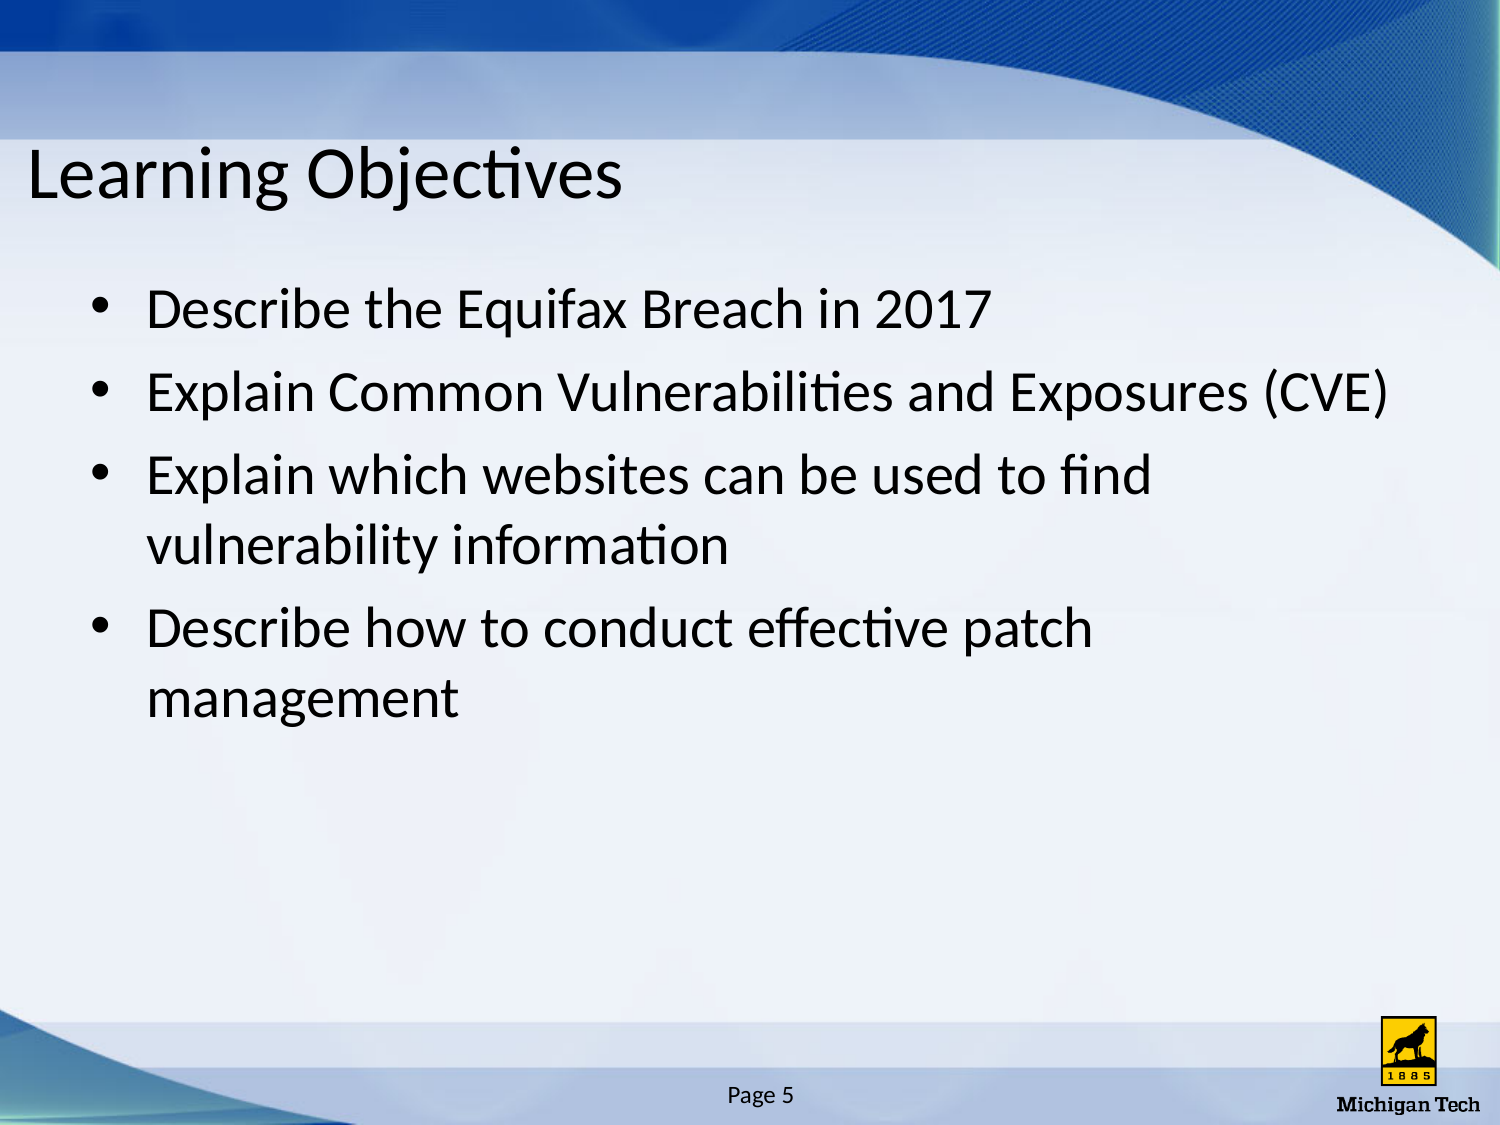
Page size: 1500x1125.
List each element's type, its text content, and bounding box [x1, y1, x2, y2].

title Learning Objectives [12, 75, 1263, 263]
list Describe the Equifax Breach in 2017 Explain Common Vulnerabilities and Exposures (CVE) Explain which websites can be used to find vulnerability information Describe how to conduct effective patch management [75, 262, 1425, 1063]
picture [0, 0, 1500, 1125]
